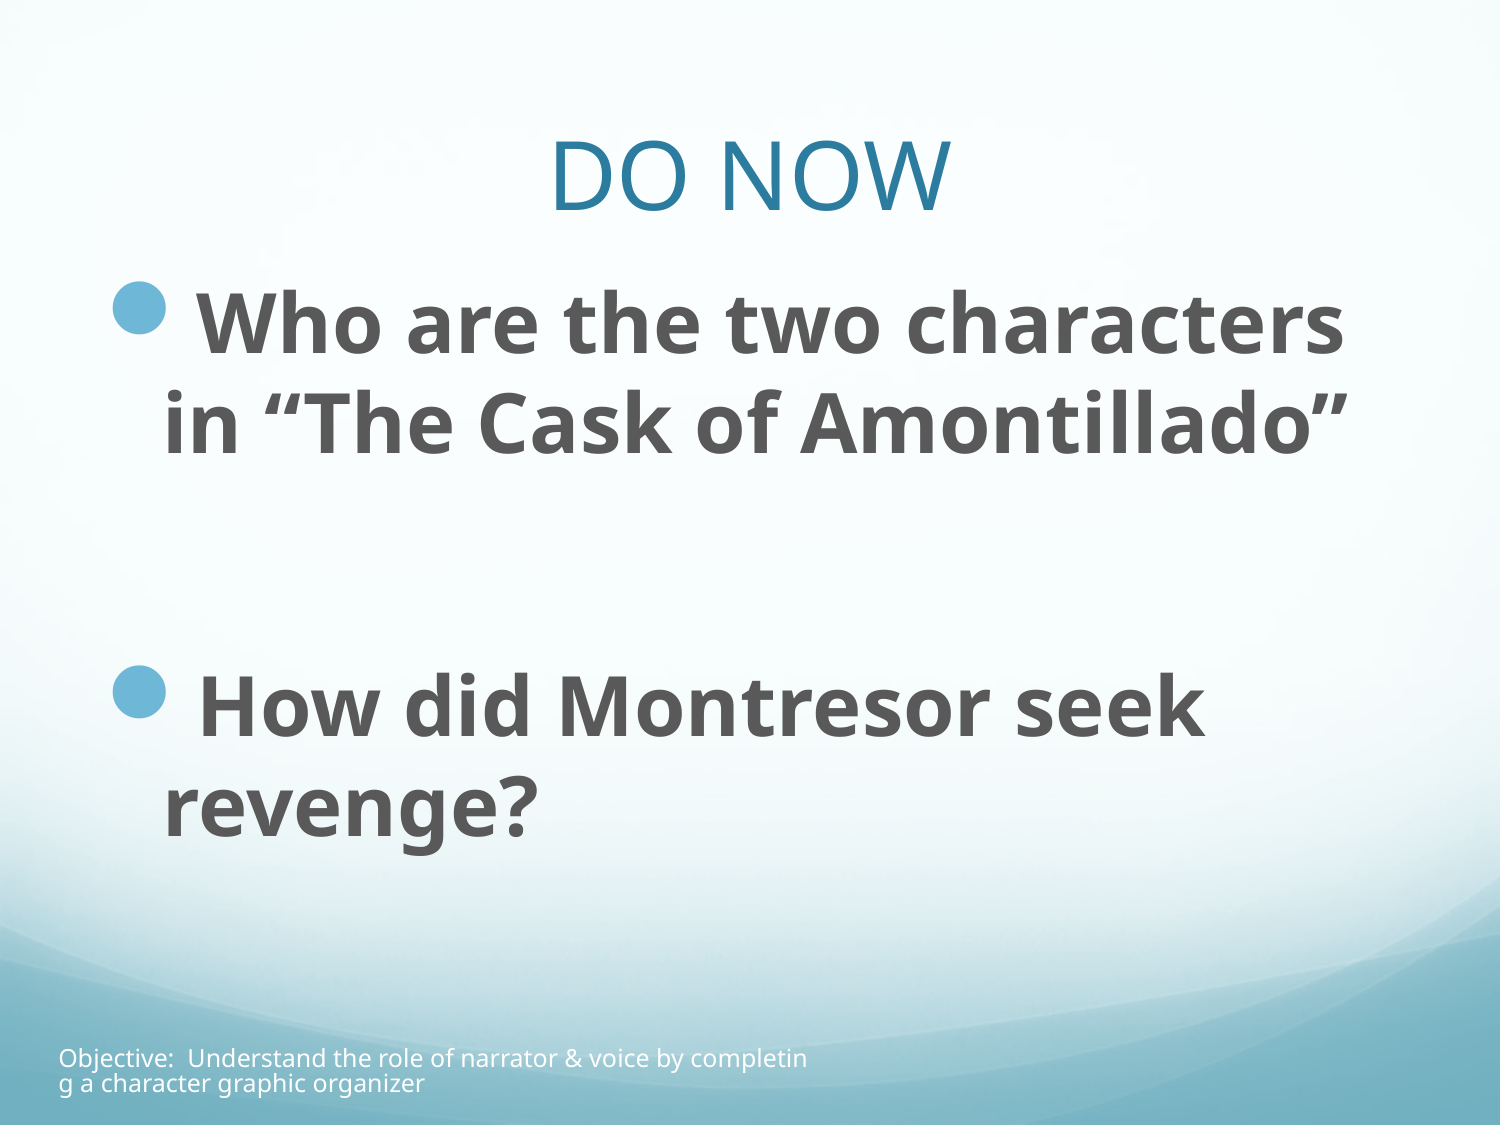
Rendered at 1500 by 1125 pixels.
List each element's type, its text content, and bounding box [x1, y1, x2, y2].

footer Objective: Understand the role of narrator & voice by completing a character graphic organizer [43, 1029, 838, 1090]
title DO NOW [90, 17, 1410, 237]
list Who are the two characters in “The Cask of Amontillado” How did Montresor seek revenge? [90, 262, 1410, 975]
